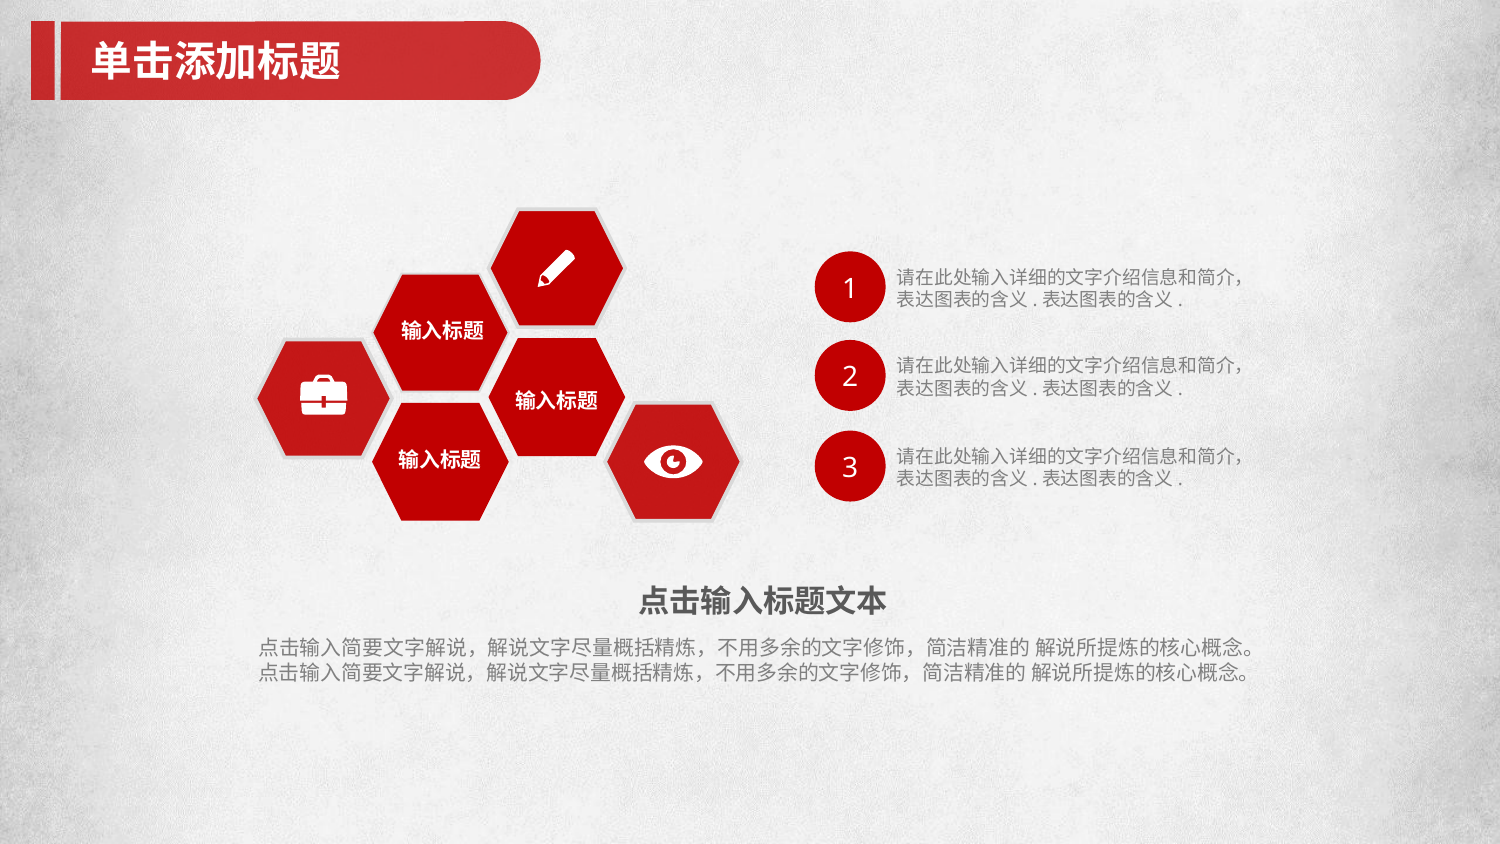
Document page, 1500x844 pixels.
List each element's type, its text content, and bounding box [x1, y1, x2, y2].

text_box 点击输入简要文字解说，解说文字尽量概括精炼，不用多余的文字修饰，简洁精准的 解说所提炼的核心概念。点击输入简要文字解说，解说文字尽量概括精炼，不用多余的文字修饰，简洁精准的 解说所提炼的核心概念。 [258, 634, 1264, 685]
text_box 点击输入标题文本 [638, 581, 892, 619]
text_box 2 [813, 338, 885, 412]
picture [0, 0, 1500, 844]
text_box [300, 249, 703, 479]
text_box 单击添加标题 [79, 29, 547, 91]
text_box 3 [813, 429, 885, 503]
text_box 请在此处输入详细的文字介绍信息和简介，表达图表的含义.表达图表的含义. [885, 348, 1273, 438]
text_box 请在此处输入详细的文字介绍信息和简介，表达图表的含义.表达图表的含义. [885, 438, 1273, 537]
text_box [30, 20, 56, 101]
text_box 1 [813, 250, 885, 324]
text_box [255, 209, 742, 521]
text_box [59, 20, 529, 101]
text_box 请在此处输入详细的文字介绍信息和简介，表达图表的含义.表达图表的含义. [885, 259, 1273, 348]
